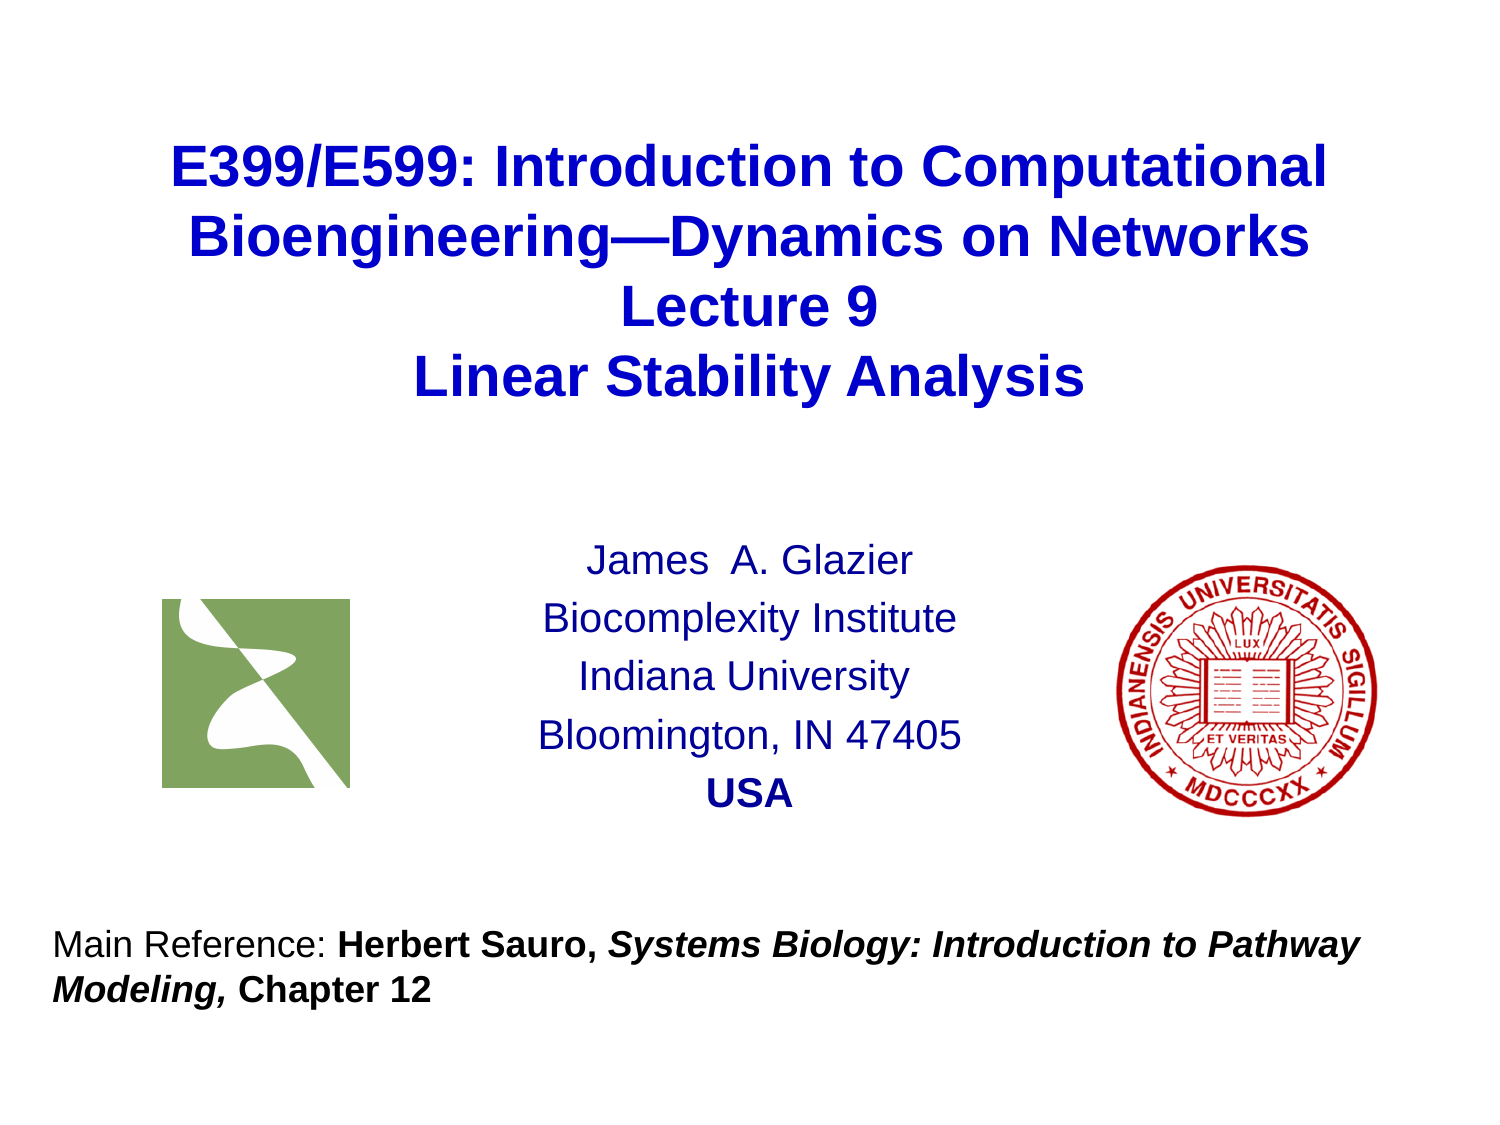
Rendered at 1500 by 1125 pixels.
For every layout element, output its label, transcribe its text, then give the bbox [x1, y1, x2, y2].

text_box Main Reference: Herbert Sauro, Systems Biology: Introduction to Pathway Modeling, Chapter 12 [37, 912, 1450, 1018]
subtitle James A. Glazier Biocomplexity Institute Indiana University Bloomington, IN 47405 USA [225, 525, 1275, 850]
picture [162, 599, 351, 788]
picture [1087, 537, 1407, 845]
title E399/E599: Introduction to Computational Bioengineering—Dynamics on Networks Lecture 9 Linear Stability Analysis [24, 124, 1475, 412]
